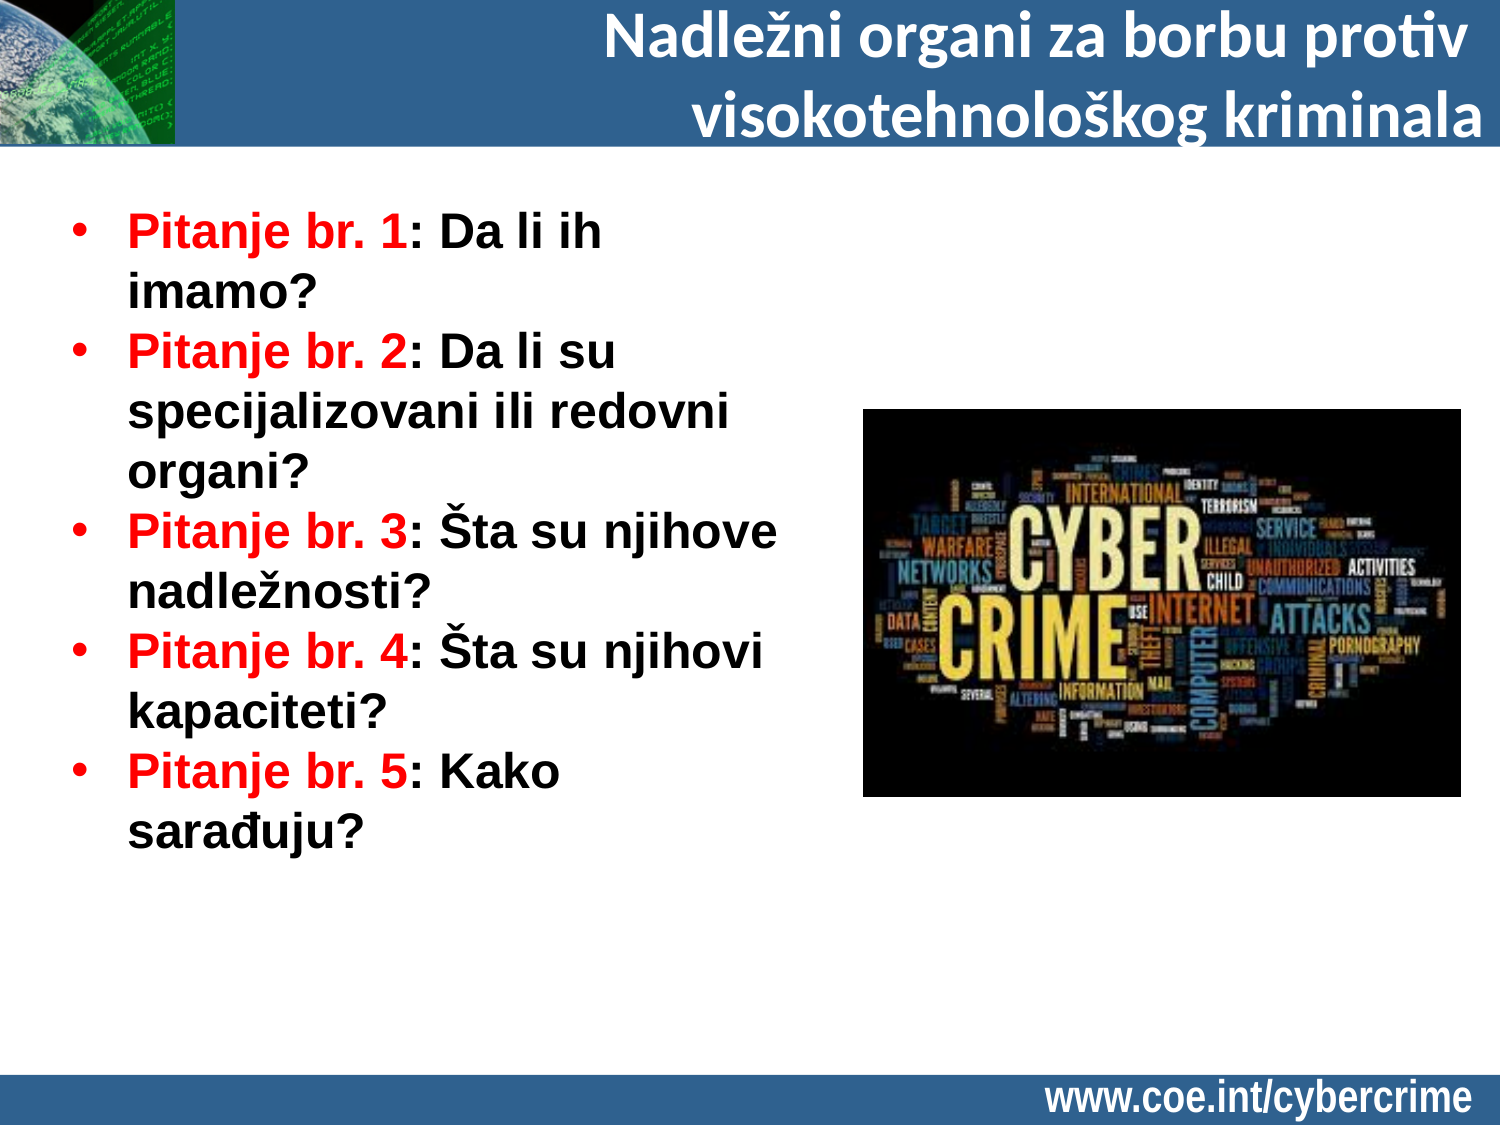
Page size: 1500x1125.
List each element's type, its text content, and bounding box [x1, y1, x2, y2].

picture [0, 0, 175, 144]
text_box Nadležni organi za borbu protiv visokotehnološkog kriminala [177, 0, 1500, 149]
text_box [0, 1073, 1030, 1125]
text_box www.coe.int/cybercrime [1030, 1059, 1500, 1125]
text_box Pitanje br. 1: Da li ih imamo? Pitanje br. 2: Da li su specijalizovani ili redovni organi? Pitanje br. 3: Šta su njihove nadležnosti? Pitanje br. 4: Šta su njihovi kapaciteti? Pitanje br. 5: Kako sarađuju? [56, 191, 807, 867]
picture [863, 409, 1461, 797]
